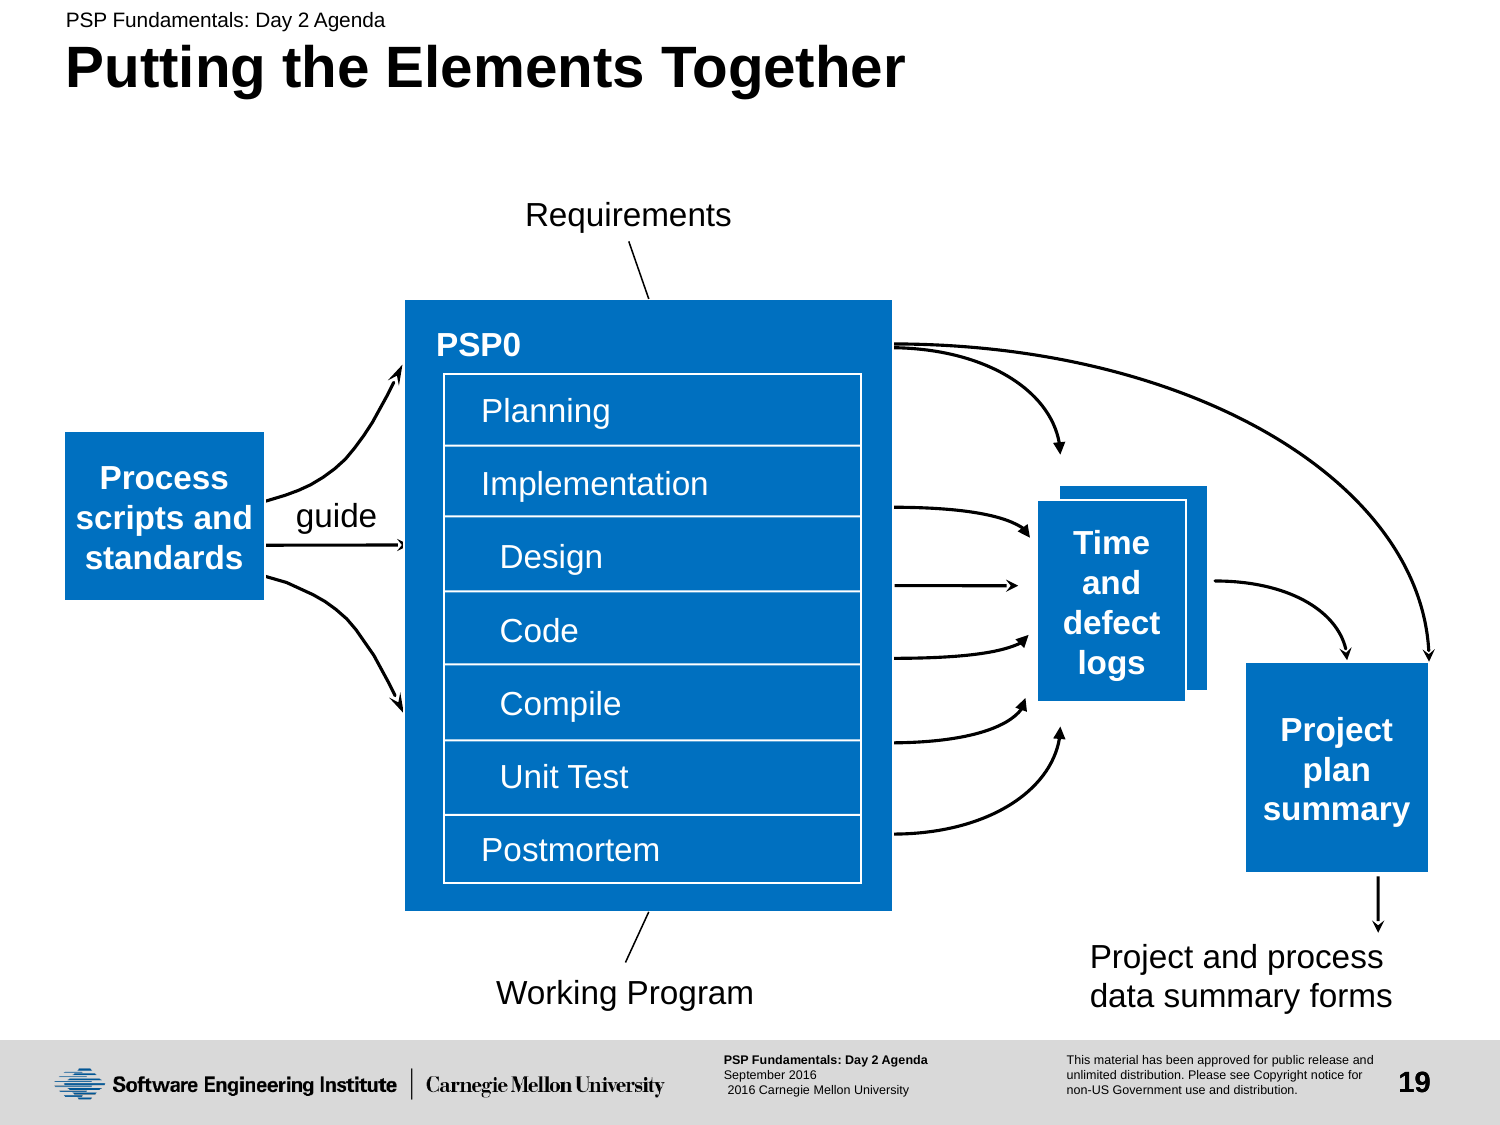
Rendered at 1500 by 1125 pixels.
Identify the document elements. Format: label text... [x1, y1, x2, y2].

text_box [1215, 580, 1352, 661]
text_box PSP0 [404, 298, 894, 912]
picture [46, 1061, 673, 1104]
text_box [265, 576, 404, 714]
text_box [396, 538, 404, 552]
text_box Time and defect logs [1037, 500, 1187, 703]
text_box [894, 343, 1435, 662]
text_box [625, 911, 649, 963]
text_box [265, 364, 403, 502]
text_box Project plan summary [1244, 662, 1430, 874]
text_box Planning Implementation Design Code Compile Unit Test Postmortem [443, 374, 861, 445]
text_box Planning Implementation Design Code Compile Unit Test Postmortem [443, 517, 861, 591]
text_box Planning Implementation Design Code Compile Unit Test Postmortem [443, 446, 861, 516]
text_box Planning Implementation Design Code Compile Unit Test Postmortem [443, 741, 861, 814]
text_box Planning Implementation Design Code Compile Unit Test Postmortem [443, 592, 861, 664]
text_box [628, 241, 649, 299]
text_box [894, 726, 1066, 835]
text_box Requirements [507, 184, 750, 242]
text_box Process scripts and standards [63, 431, 265, 602]
text_box Planning Implementation Design Code Compile Unit Test Postmortem [443, 815, 861, 884]
title Putting the Elements Together [65, 37, 1313, 167]
text_box Working Program [479, 962, 772, 1020]
text_box guide [276, 484, 397, 544]
text_box [894, 698, 1027, 743]
text_box Project and process data summary forms [1072, 926, 1411, 1024]
text_box [1187, 662, 1209, 692]
text_box Planning Implementation Design Code Compile Unit Test Postmortem [443, 665, 861, 740]
text_box [1371, 920, 1385, 926]
